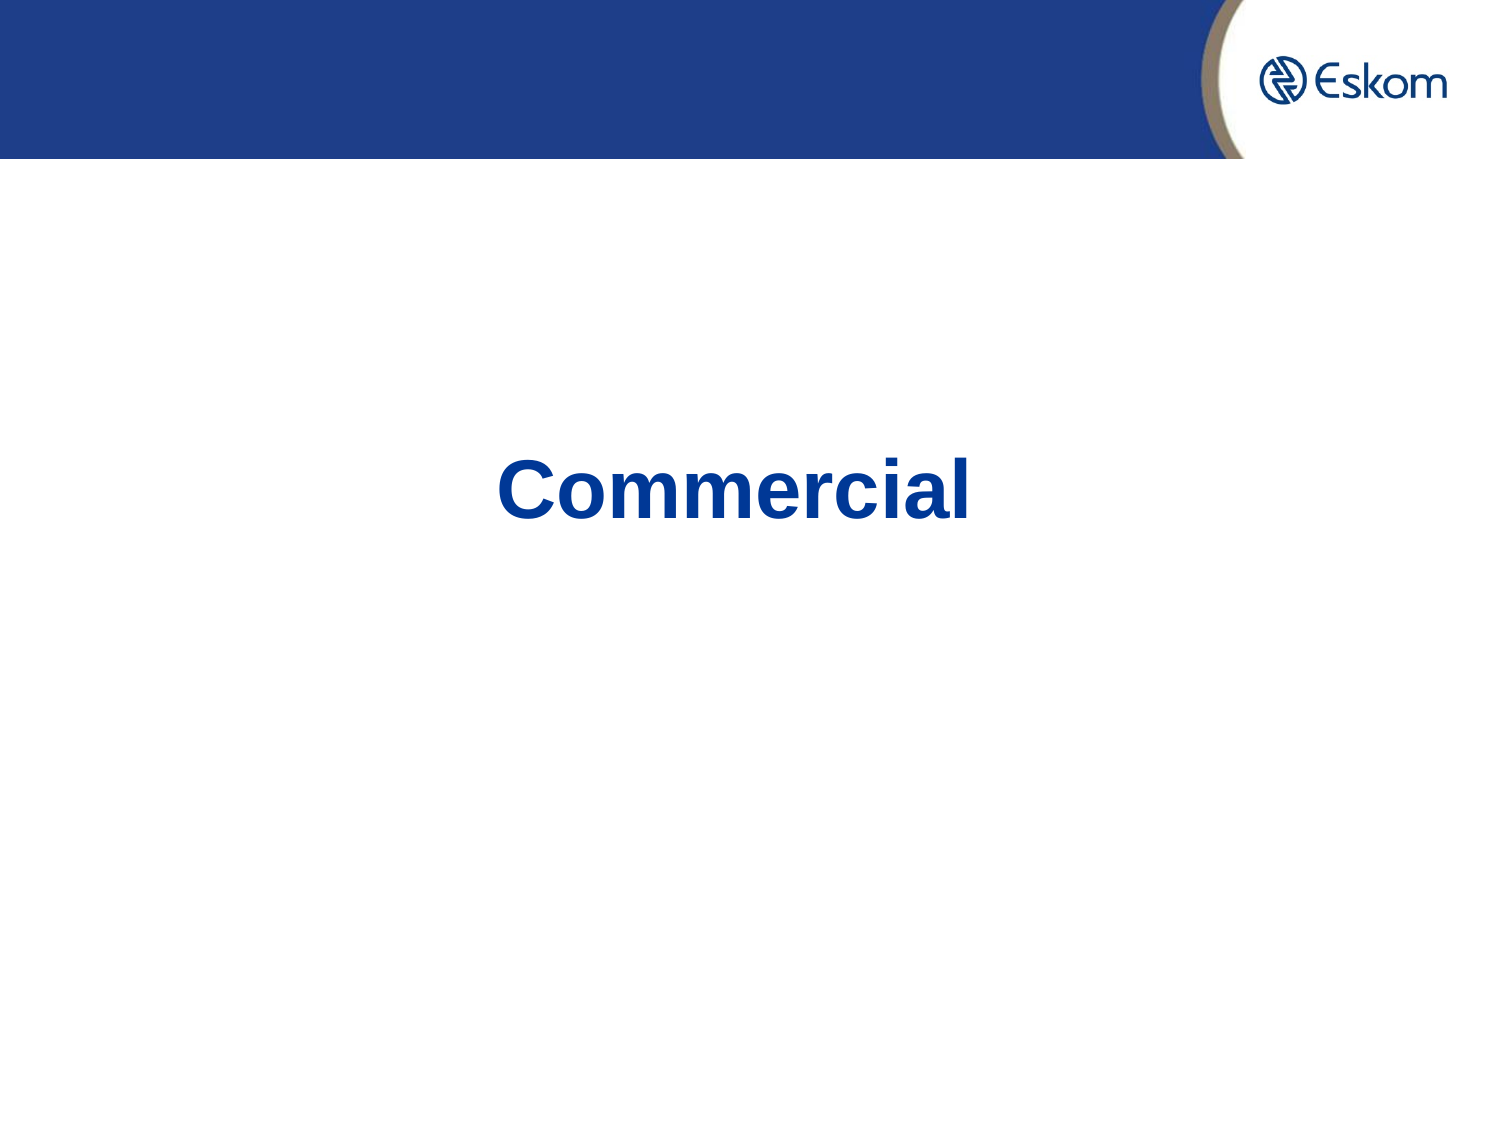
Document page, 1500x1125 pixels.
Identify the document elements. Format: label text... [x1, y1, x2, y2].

picture [0, 0, 1246, 159]
list Commercial [300, 255, 1169, 575]
picture [1257, 55, 1450, 105]
